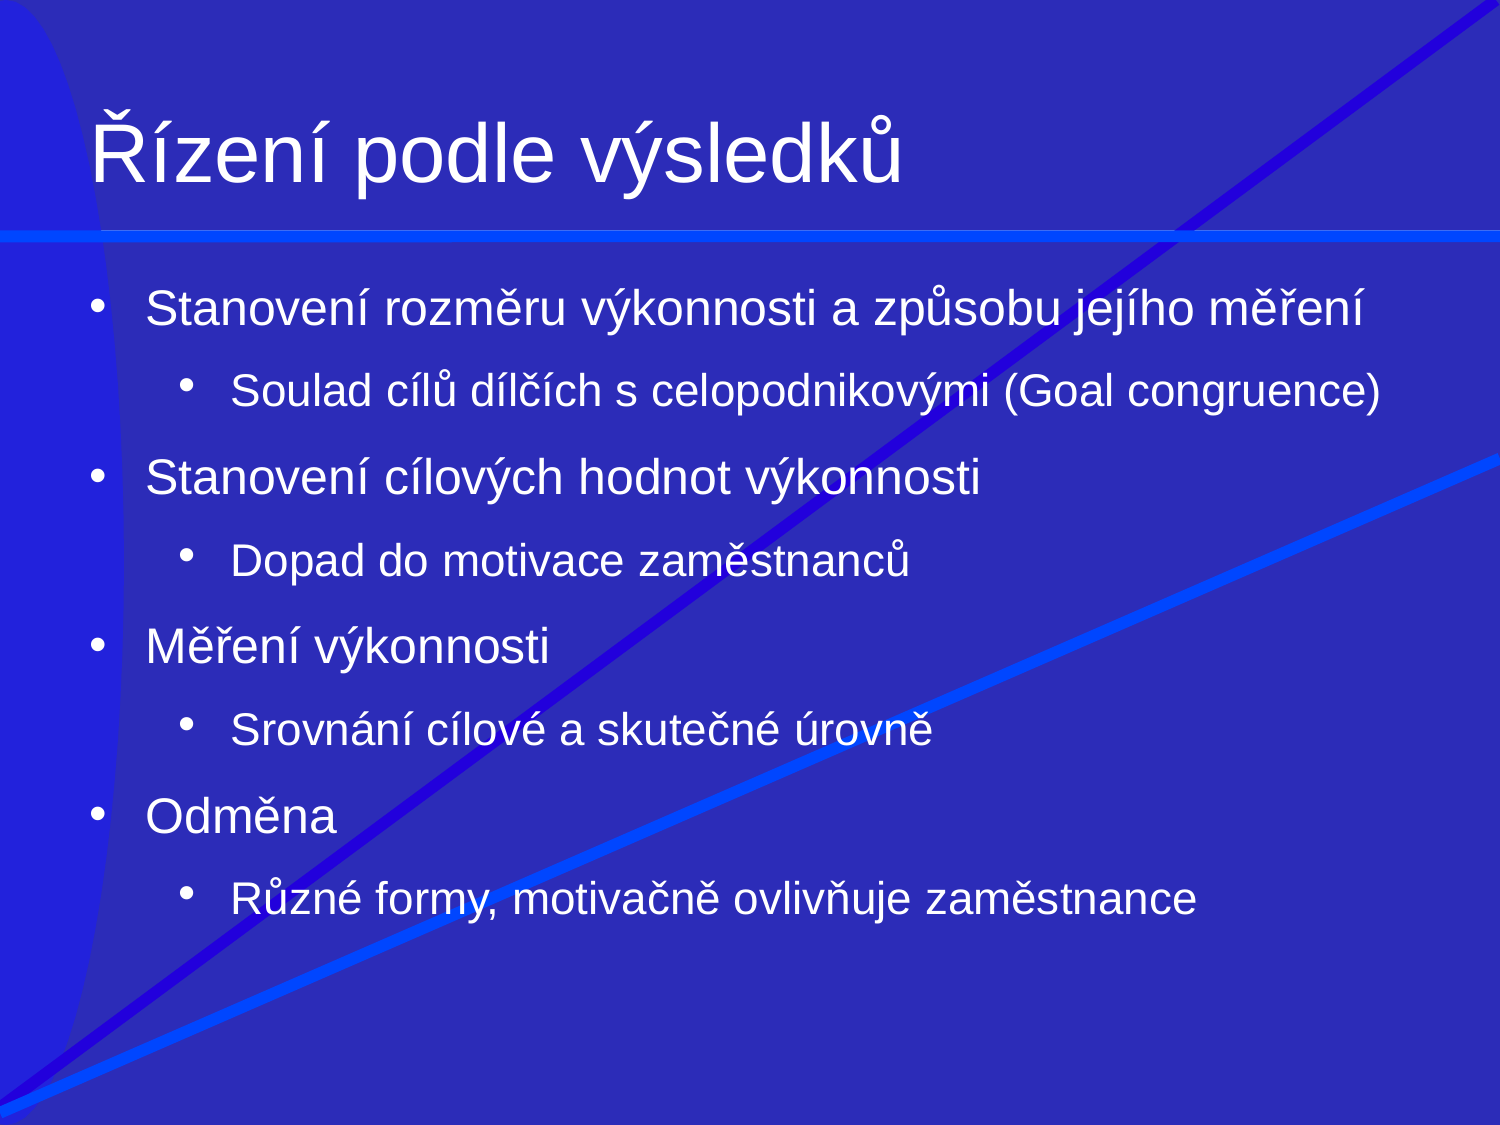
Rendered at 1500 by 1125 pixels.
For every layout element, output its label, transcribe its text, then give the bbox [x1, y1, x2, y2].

title Řízení podle výsledků [72, 43, 1428, 288]
text_box Stanovení rozměru výkonnosti a způsobu jejího měření Soulad cílů dílčích s celopodnikovými (Goal congruence) Stanovení cílových hodnot výkonnosti Dopad do motivace zaměstnanců Měření výkonnosti Srovnání cílové a skutečné úrovně Odměna Různé formy, motivačně ovlivňuje zaměstnance [87, 275, 1386, 924]
